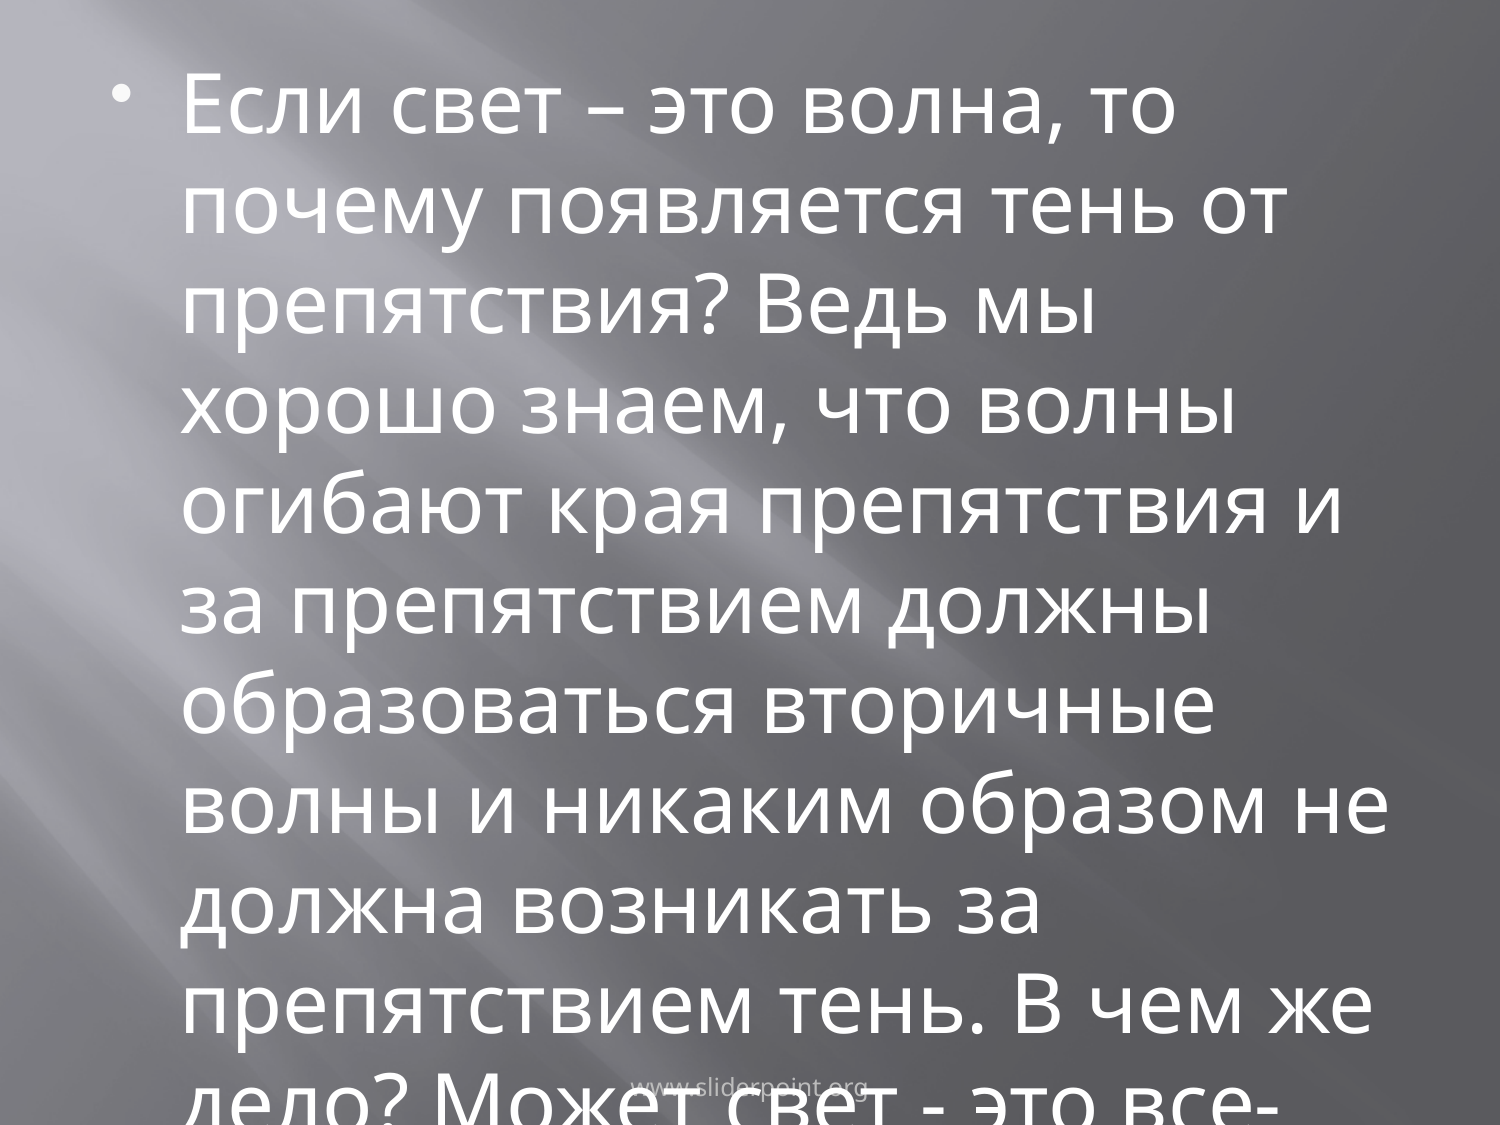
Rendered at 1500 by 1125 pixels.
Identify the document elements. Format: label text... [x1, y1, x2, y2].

footer www.sliderpoint.org [512, 1052, 988, 1113]
list Если свет – это волна, то почему появляется тень от препятствия? Ведь мы хорошо знаем, что волны огибают края препятствия и за препятствием должны образоваться вторичные волны и никаким образом не должна возникать за препятствием тень. В чем же дело? Может свет - это все-таки поток частиц? [75, 42, 1425, 1035]
